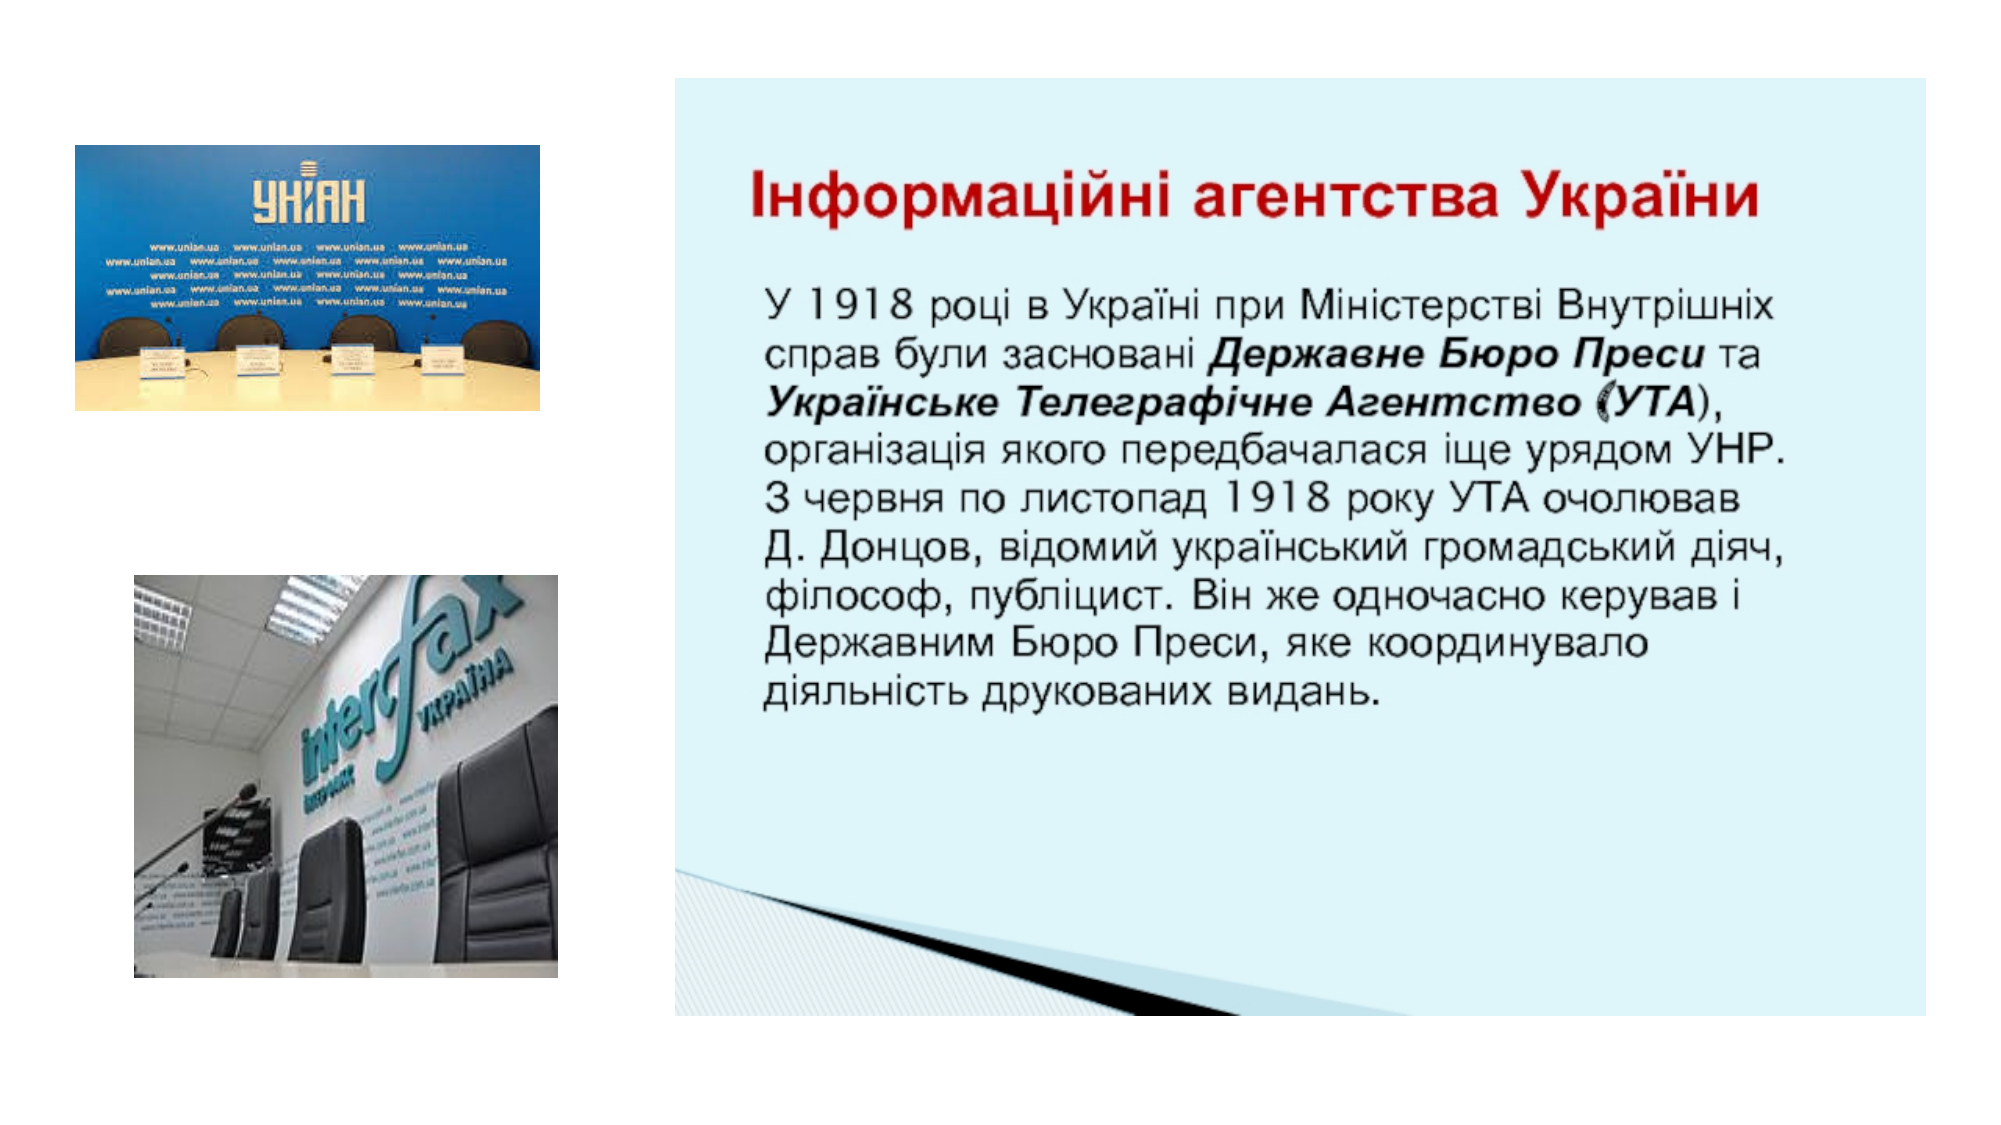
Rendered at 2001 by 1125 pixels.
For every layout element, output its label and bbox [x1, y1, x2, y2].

picture [75, 145, 540, 411]
picture [675, 78, 1926, 1016]
picture [134, 575, 558, 978]
